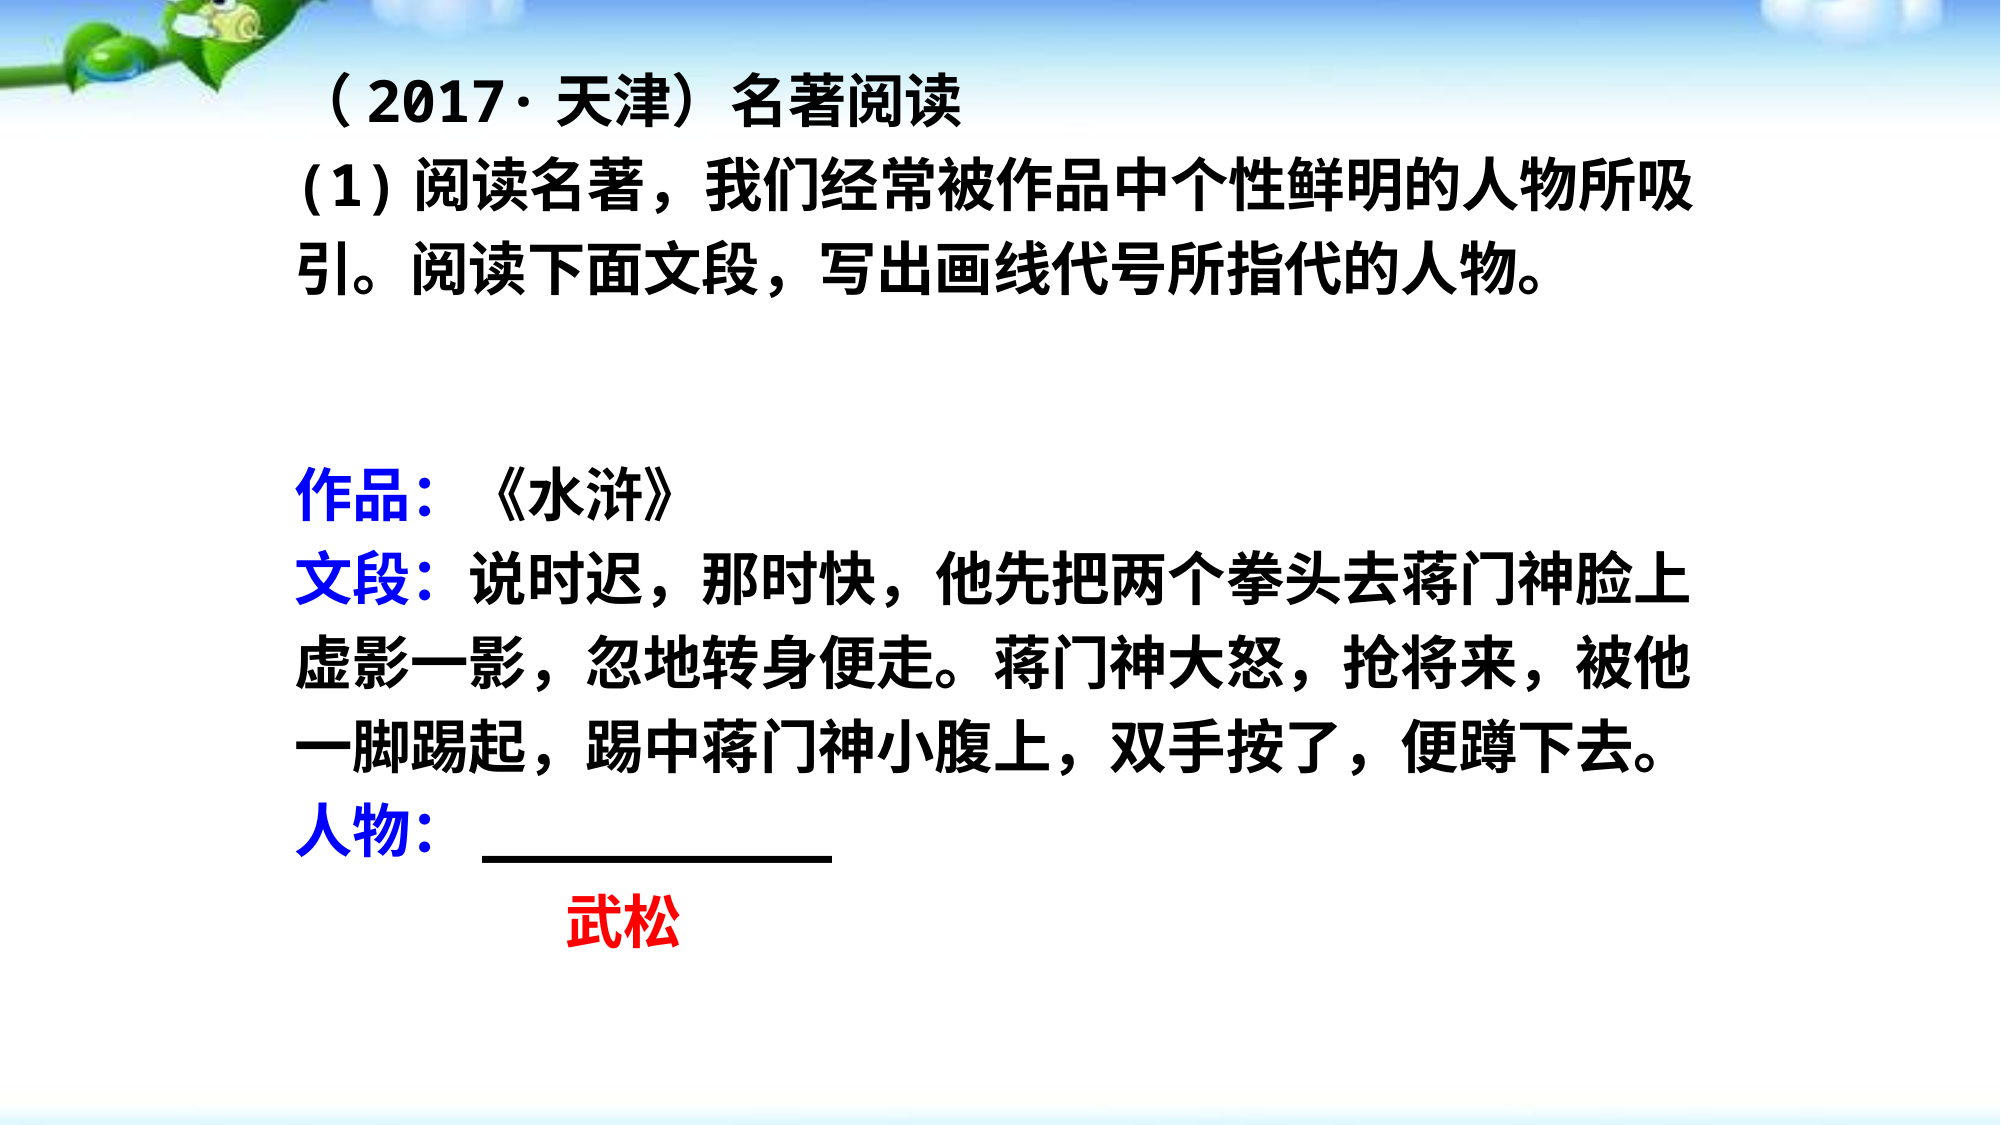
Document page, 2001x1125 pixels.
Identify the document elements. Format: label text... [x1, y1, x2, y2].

text_box 作品：《水浒》 文段：说时迟，那时快，他先把两个拳头去蒋门神脸上虚影一影，忽地转身便走。蒋门神大怒，抢将来，被他一脚踢起，踢中蒋门神小腹上，双手按了，便蹲下去。 人物：__________ [279, 436, 1733, 872]
text_box （2017·天津）名著阅读 (1)阅读名著，我们经常被作品中个性鲜明的人物所吸引。阅读下面文段，写出画线代号所指代的人物。 [279, 42, 1733, 310]
text_box 武松 [550, 877, 717, 963]
picture [0, 0, 2001, 1125]
